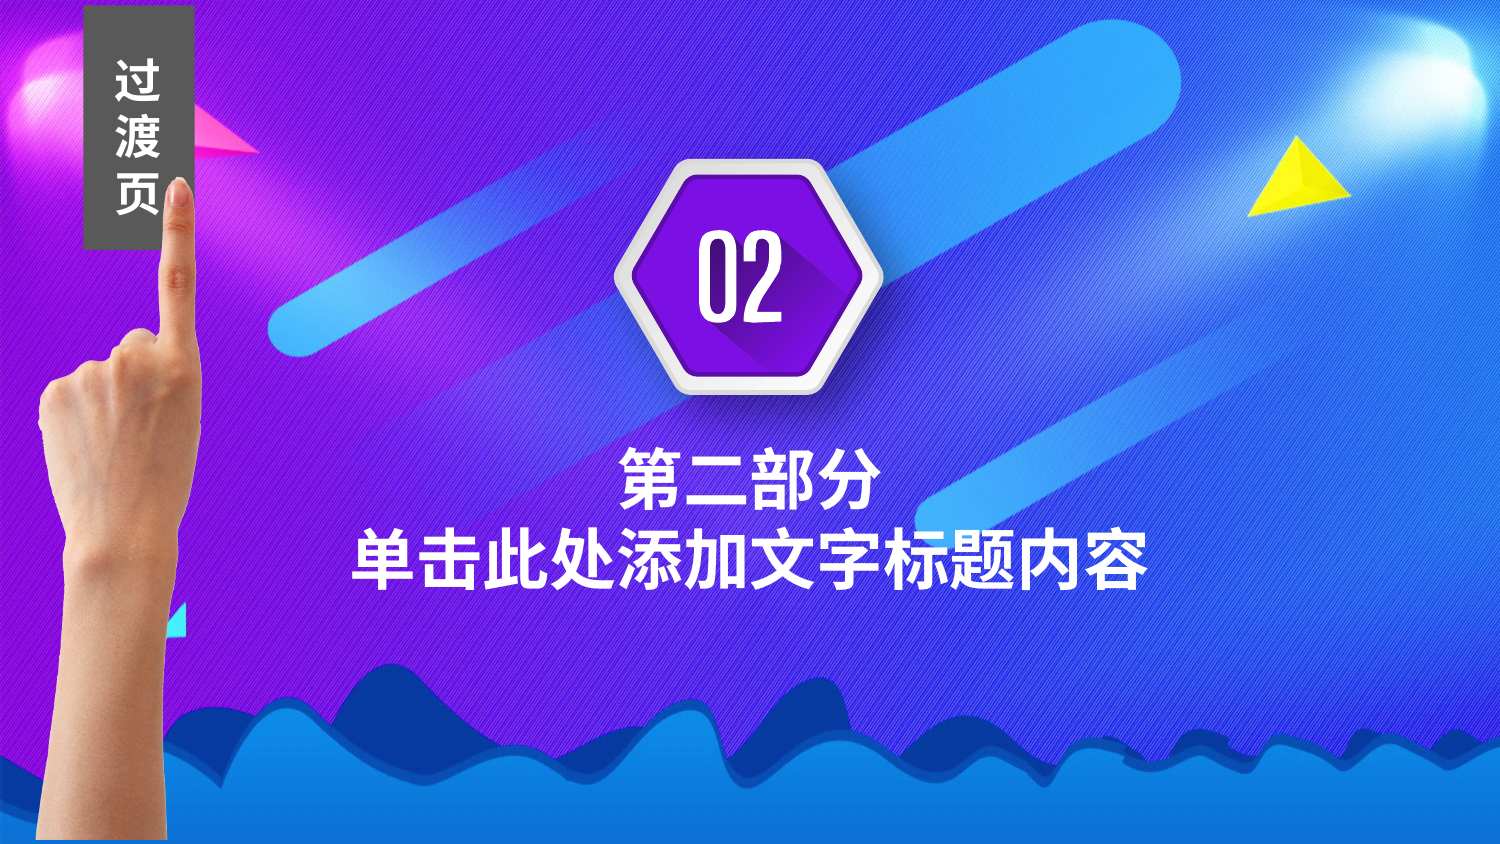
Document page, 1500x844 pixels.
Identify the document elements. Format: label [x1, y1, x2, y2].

text_box [615, 161, 882, 393]
picture [0, 0, 1500, 844]
text_box [83, 5, 198, 161]
